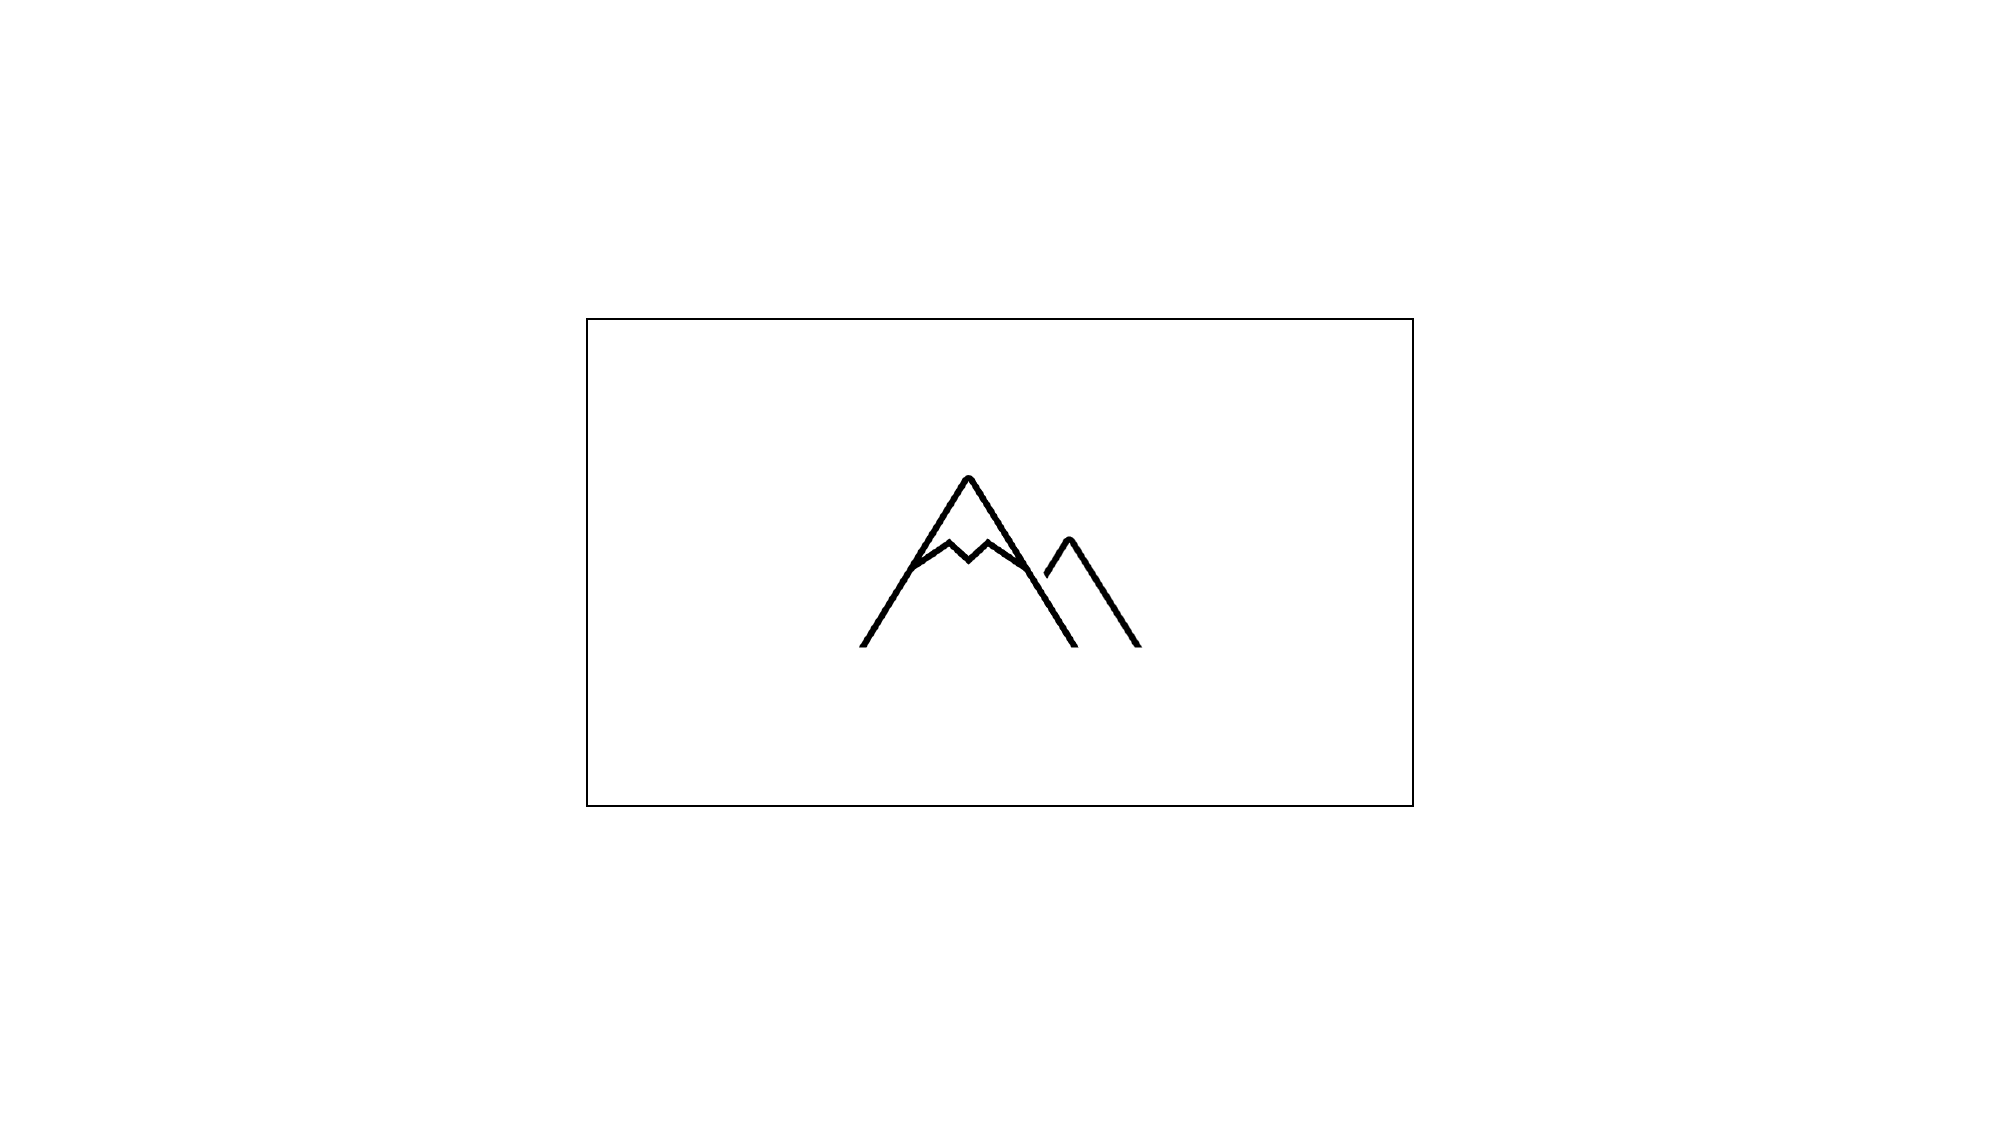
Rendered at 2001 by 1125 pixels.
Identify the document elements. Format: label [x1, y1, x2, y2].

text_box [586, 318, 1413, 807]
